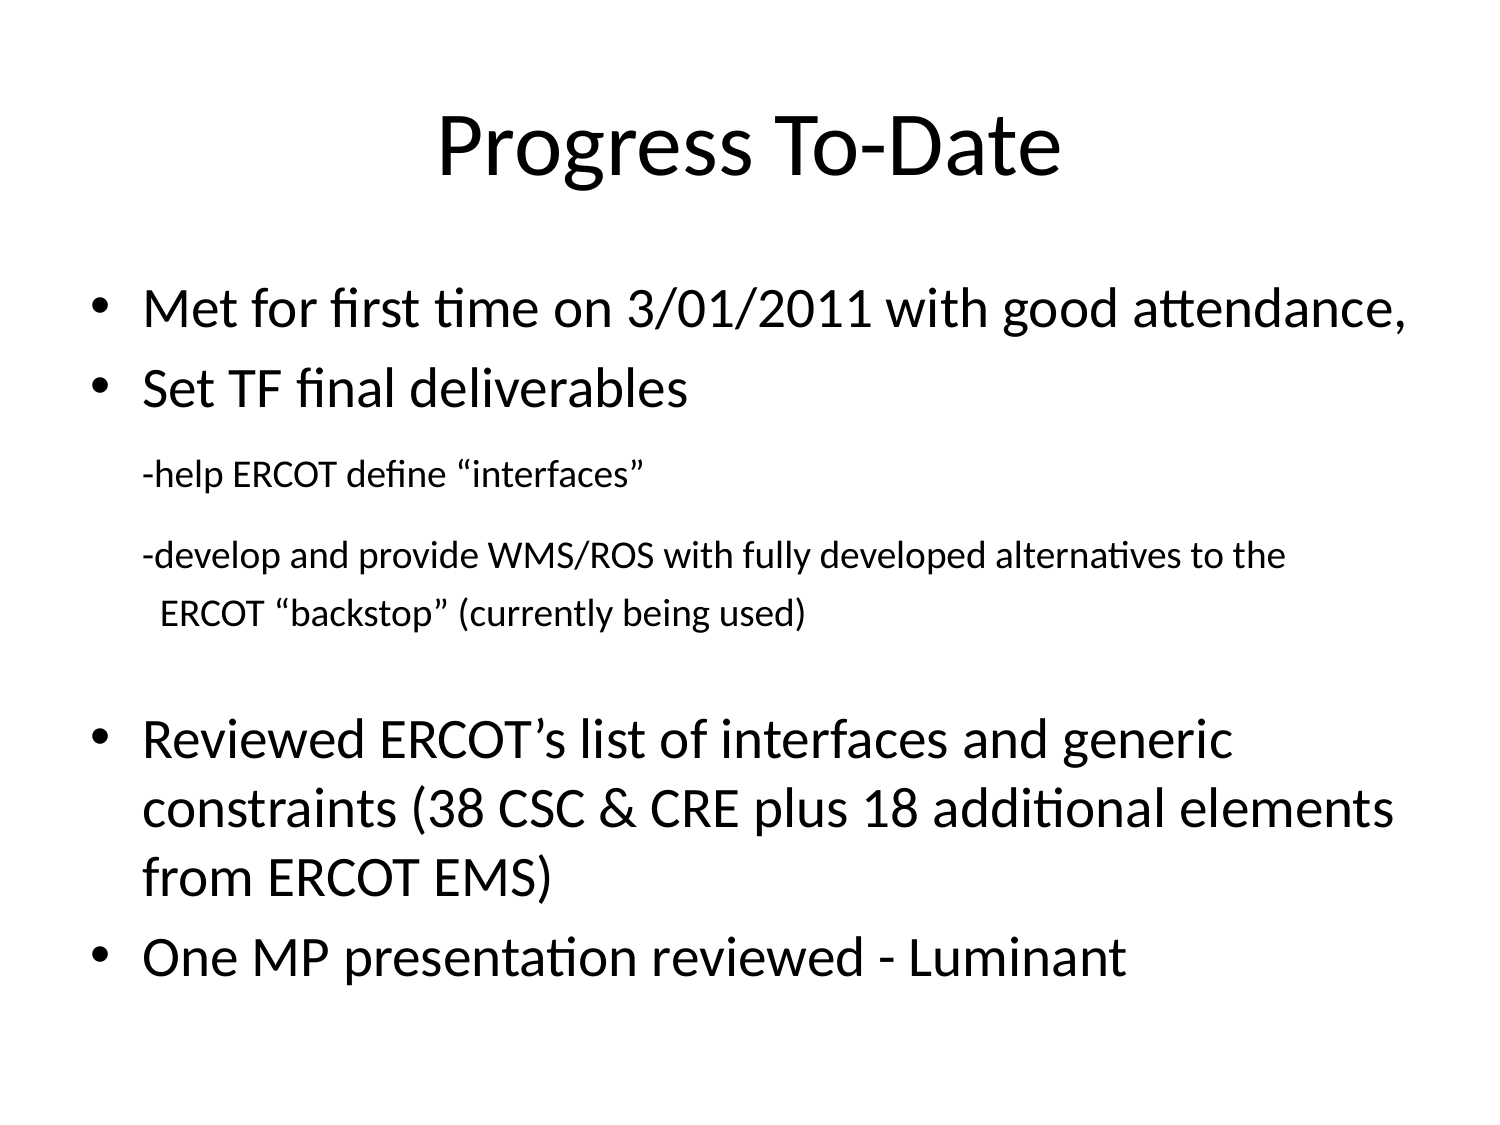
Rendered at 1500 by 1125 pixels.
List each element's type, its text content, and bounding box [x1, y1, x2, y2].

list Met for first time on 3/01/2011 with good attendance, Set TF final deliverables -help ERCOT define “interfaces” -develop and provide WMS/ROS with fully developed alternatives to the ERCOT “backstop” (currently being used) Reviewed ERCOT’s list of interfaces and generic constraints (38 CSC & CRE plus 18 additional elements from ERCOT EMS) One MP presentation reviewed - Luminant [75, 262, 1425, 1005]
title Progress To-Date [75, 45, 1425, 233]
